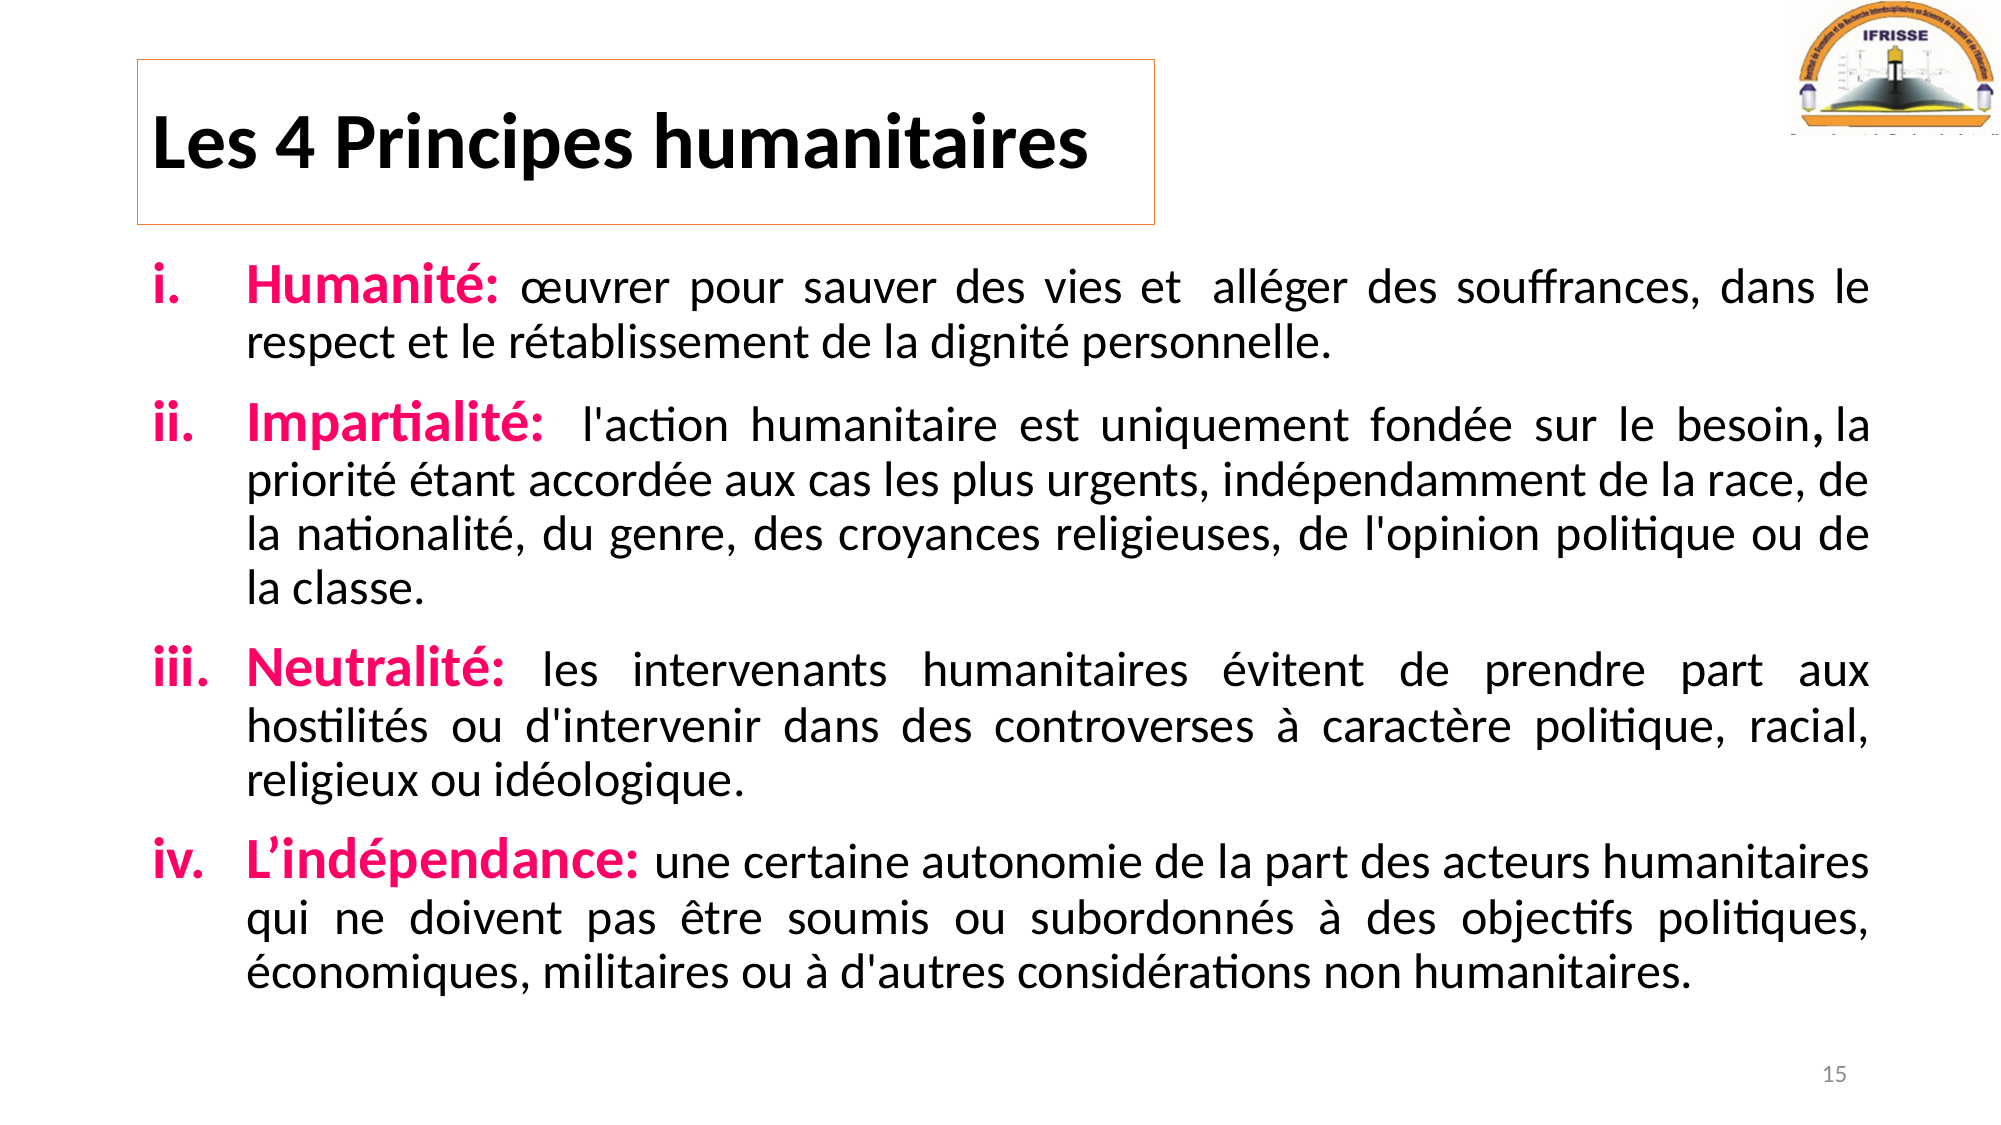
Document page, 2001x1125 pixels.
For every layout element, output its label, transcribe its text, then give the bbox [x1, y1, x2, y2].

list Humanité: œuvrer pour sauver des vies et alléger des souffrances, dans le respect et le rétablissement de la dignité personnelle. Impartialité: l'action humanitaire est uniquement fondée sur le besoin, la priorité étant accordée aux cas les plus urgents, indépendamment de la race, de la nationalité, du genre, des croyances religieuses, de l'opinion politique ou de la classe. Neutralité: les intervenants humanitaires évitent de prendre part aux hostilités ou d'intervenir dans des controverses à caractère politique, racial, religieux ou idéologique. L’indépendance: une certaine autonomie de la part des acteurs humanitaires qui ne doivent pas être soumis ou subordonnés à des objectifs politiques, économiques, militaires ou à d'autres considérations non humanitaires. [137, 245, 1887, 1043]
picture [1791, 0, 2000, 135]
slide_number 15 [1412, 1042, 1863, 1103]
title Les 4 Principes humanitaires [137, 59, 1155, 225]
